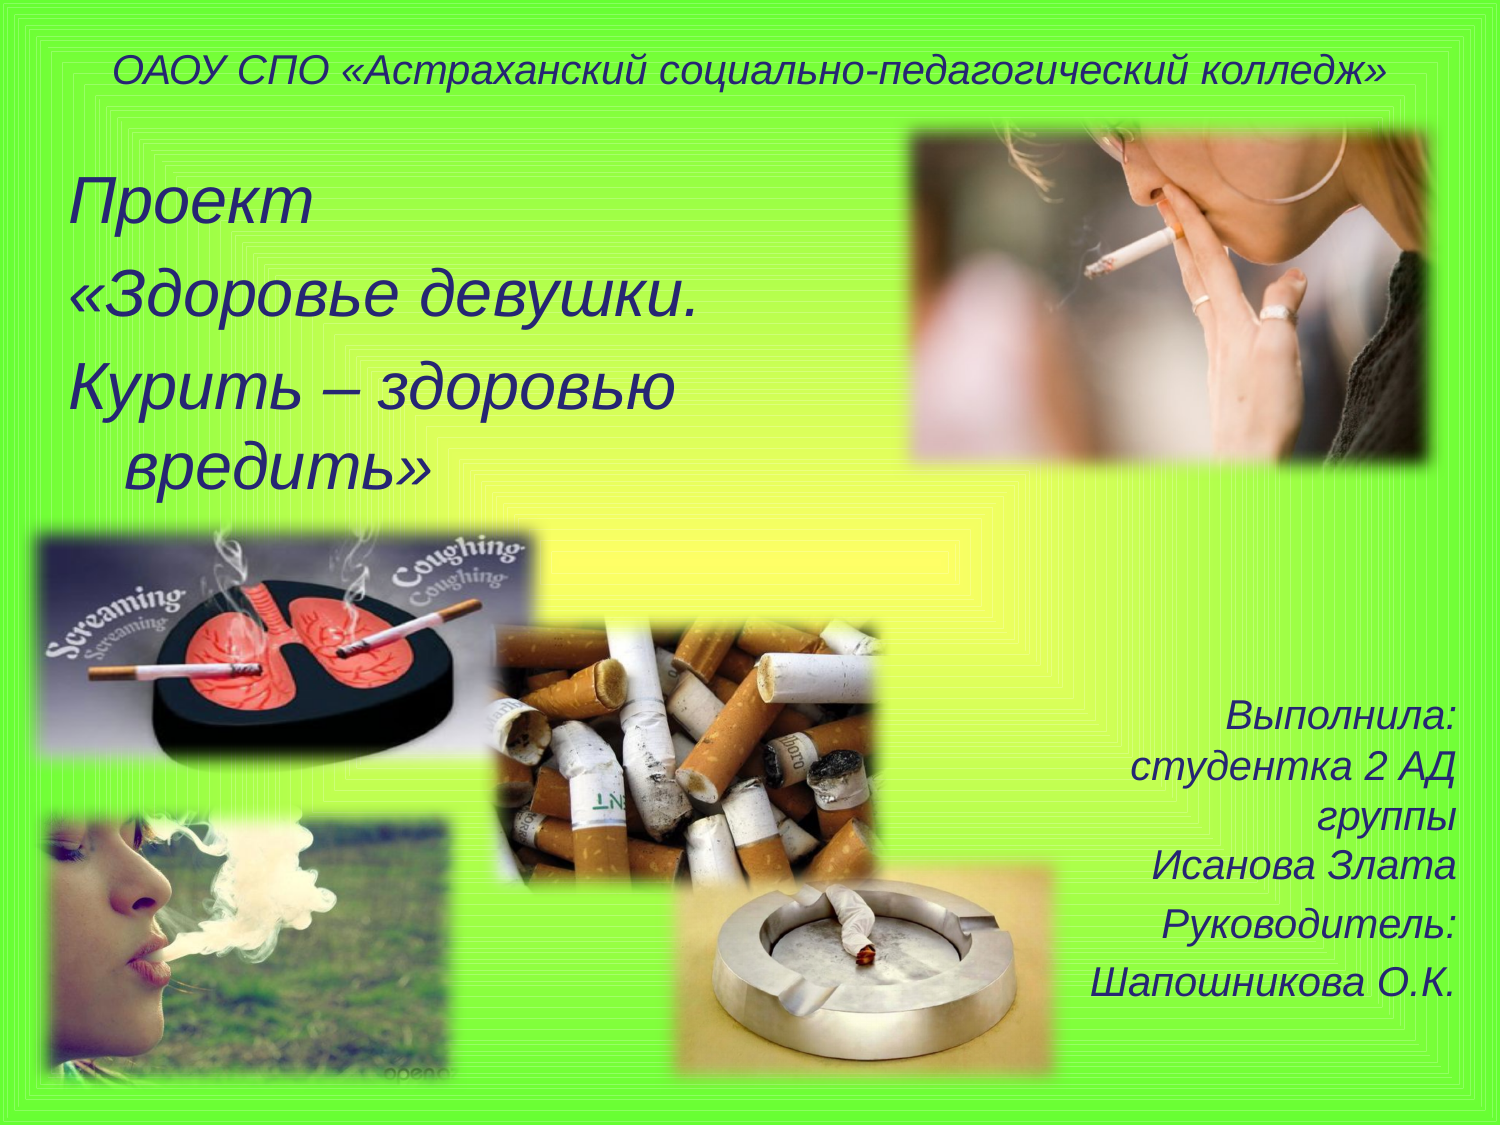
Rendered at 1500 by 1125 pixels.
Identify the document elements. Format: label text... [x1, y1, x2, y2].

list Выполнила: студентка 2 АД группы Исанова Злата Руководитель: Шапошникова О.К. [974, 680, 1473, 1100]
list Проект «Здоровье девушки. Курить – здоровью вредить» [53, 148, 823, 609]
title ОАОУ СПО «Астраханский социально-педагогический колледж» [75, 45, 1425, 91]
picture [17, 514, 1072, 1095]
picture [29, 801, 467, 1094]
picture [891, 113, 1446, 483]
